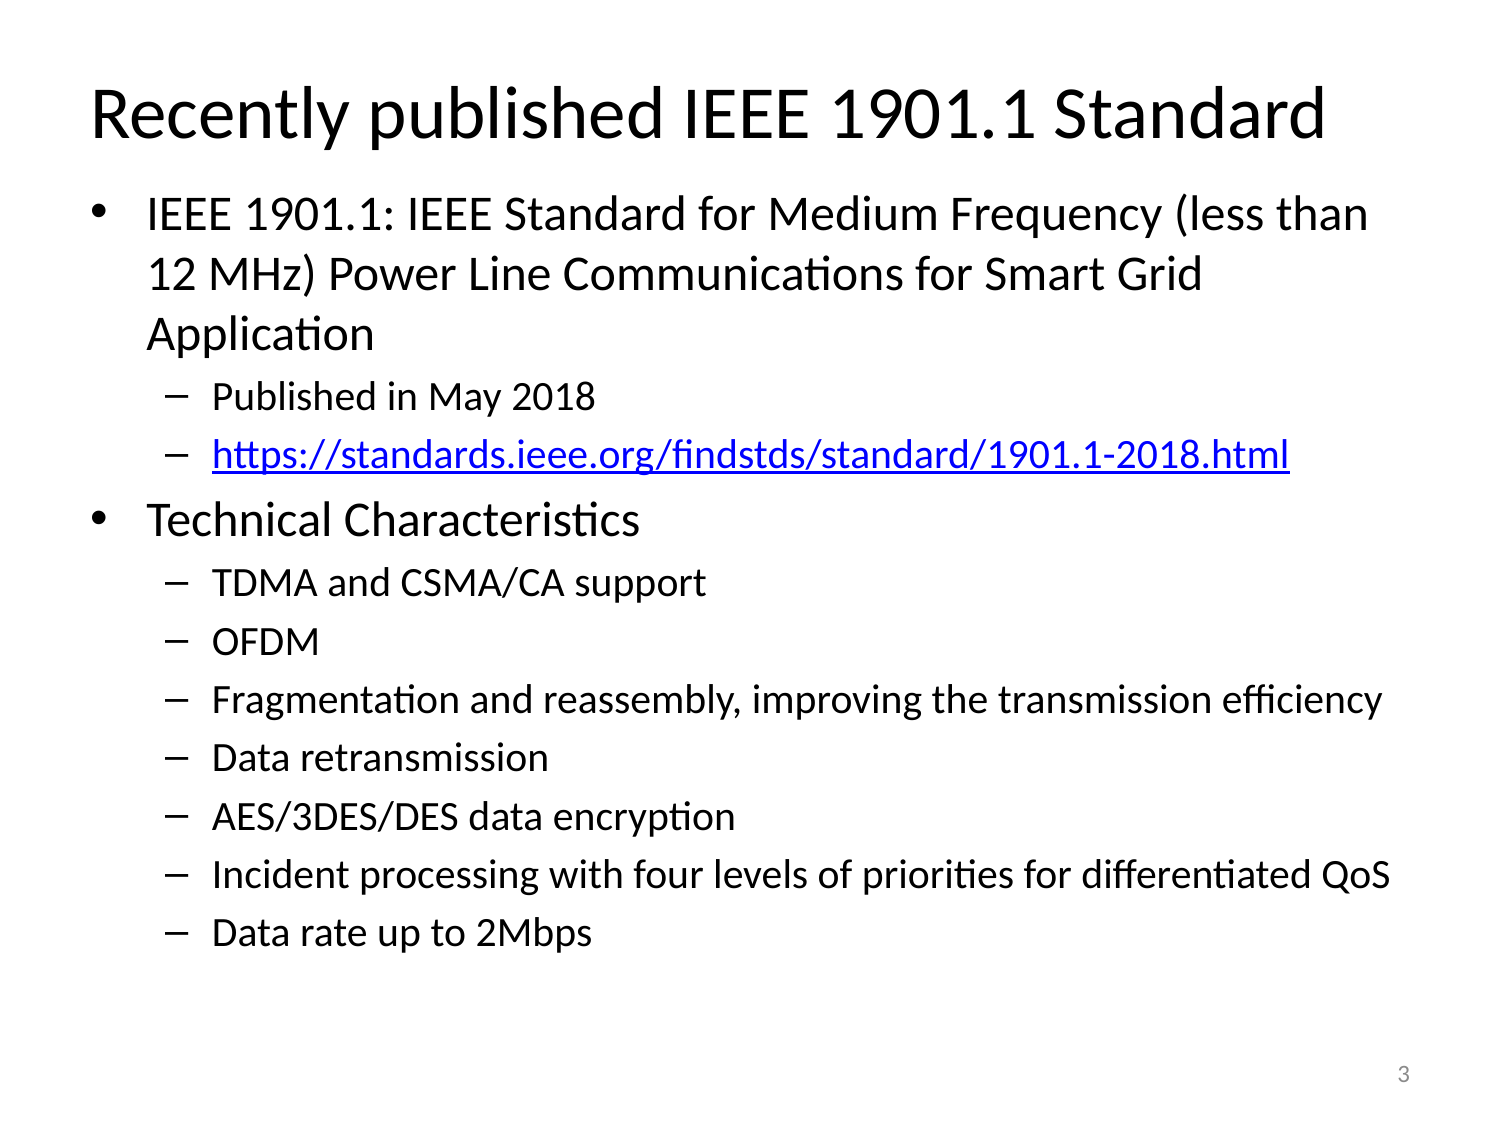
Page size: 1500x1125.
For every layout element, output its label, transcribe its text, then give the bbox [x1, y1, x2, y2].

list IEEE 1901.1: IEEE Standard for Medium Frequency (less than 12 MHz) Power Line Communications for Smart Grid Application Published in May 2018 https://standards.ieee.org/findstds/standard/1901.1-2018.html Technical Characteristics TDMA and CSMA/CA support OFDM Fragmentation and reassembly, improving the transmission efficiency Data retransmission AES/3DES/DES data encryption Incident processing with four levels of priorities for differentiated QoS Data rate up to 2Mbps [75, 172, 1425, 1071]
slide_number 3 [1074, 1042, 1425, 1103]
title Recently published IEEE 1901.1 Standard [75, 45, 1425, 172]
